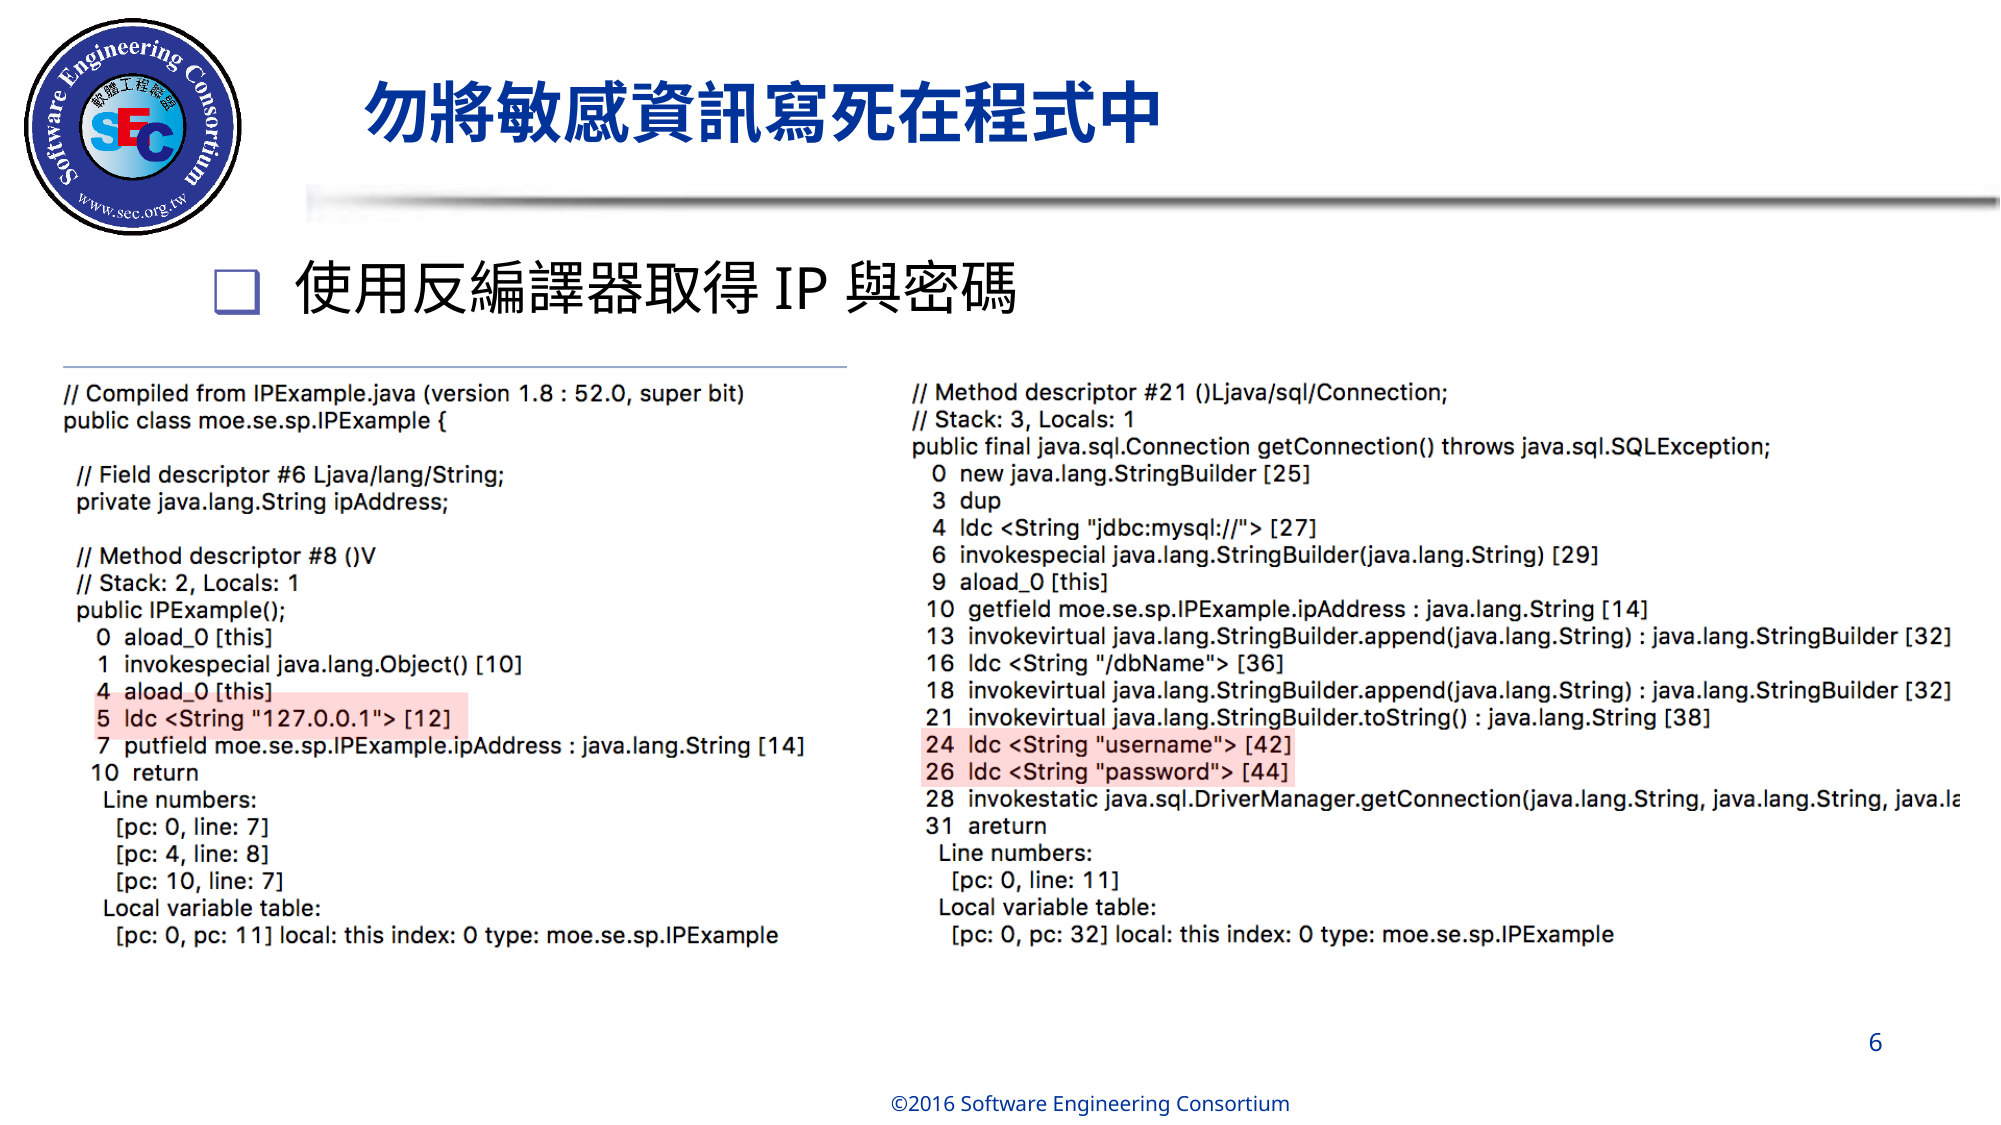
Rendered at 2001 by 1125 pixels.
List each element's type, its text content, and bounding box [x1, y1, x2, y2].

picture [59, 365, 848, 963]
picture [0, 0, 265, 259]
slide_number ‹#› [1481, 1019, 1898, 1094]
picture [905, 369, 1960, 960]
picture [306, 184, 2000, 223]
list 使用反編譯器取得IP與密碼 [196, 243, 1898, 1000]
title 勿將敏感資訊寫死在程式中 [348, 42, 2000, 179]
